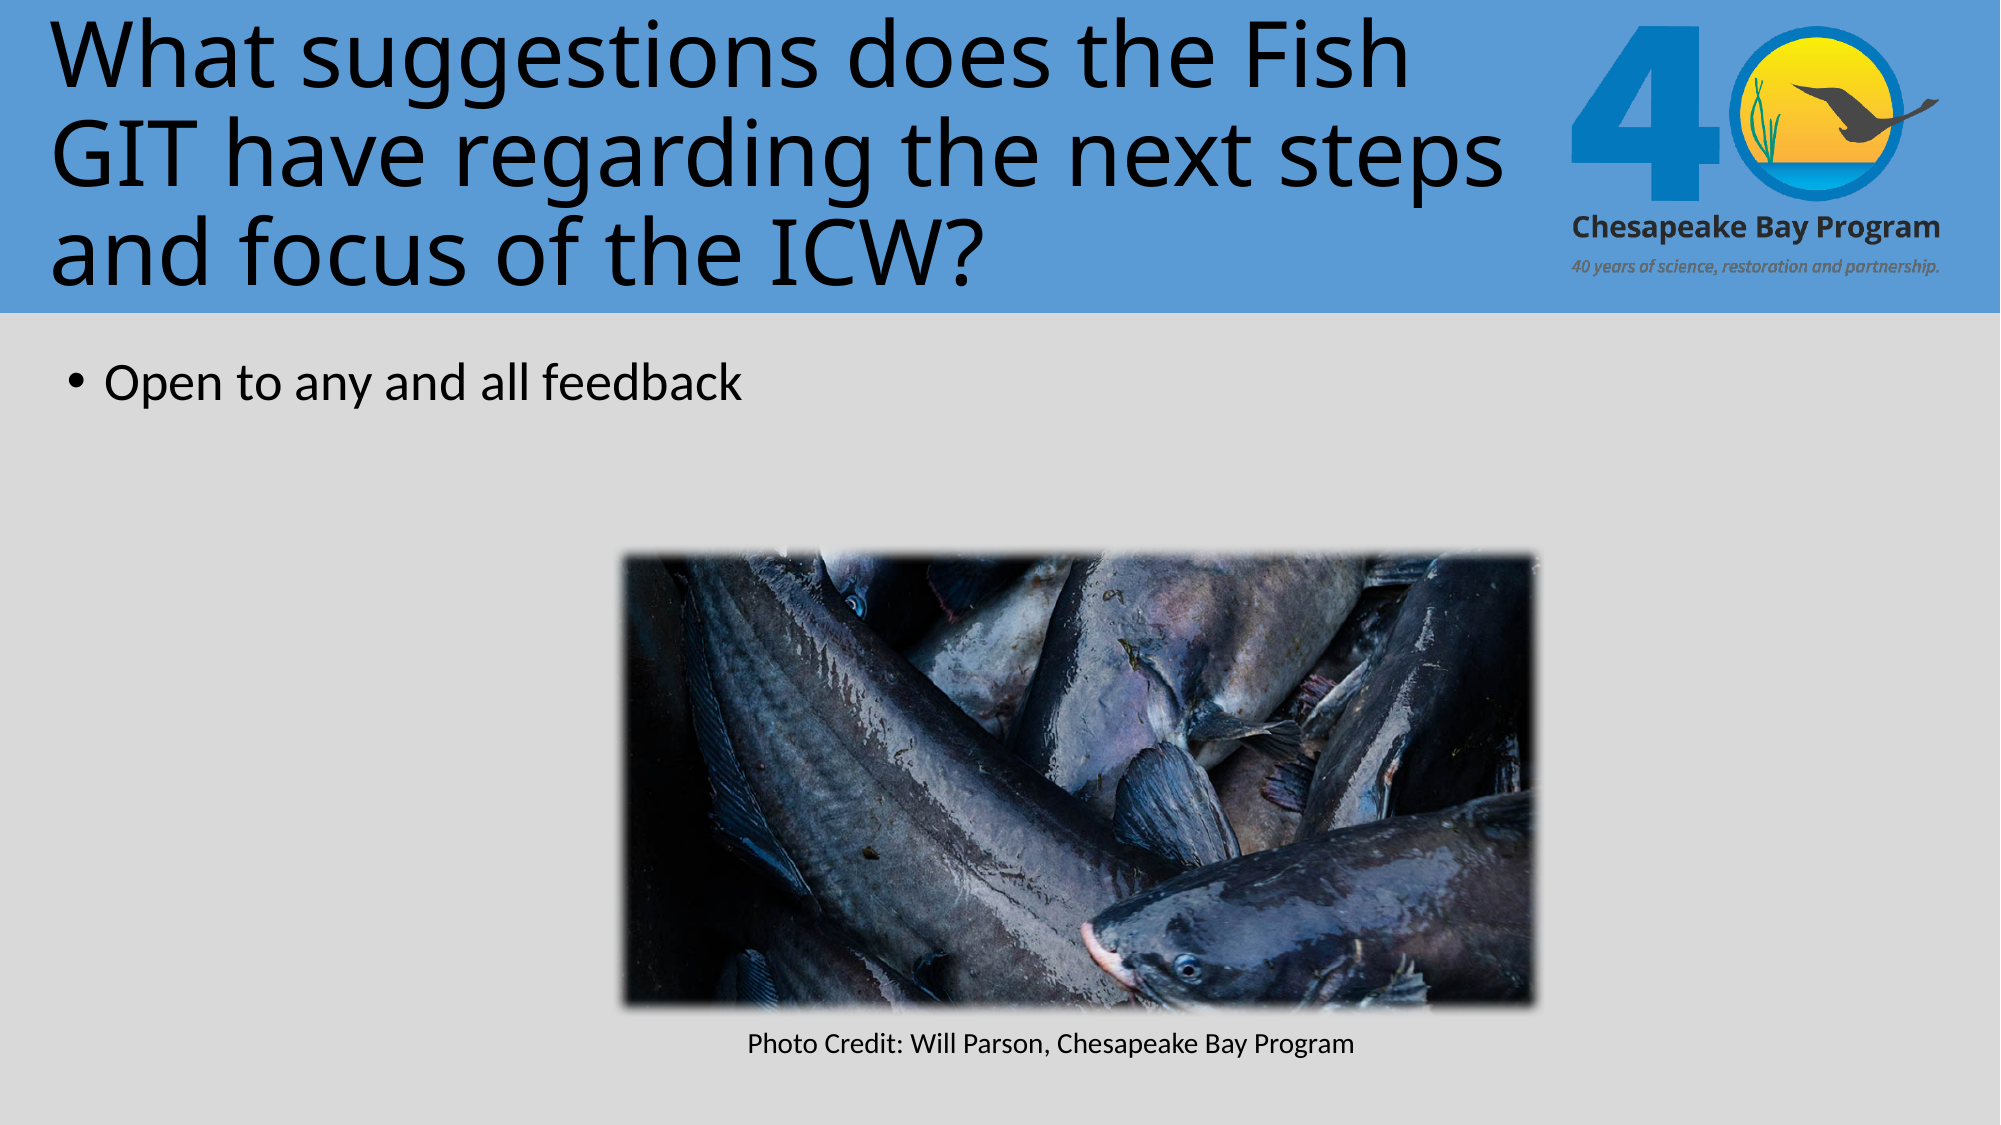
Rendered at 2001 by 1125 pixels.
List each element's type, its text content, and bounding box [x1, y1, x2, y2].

text_box Photo Credit: Will Parson, Chesapeake Bay Program [732, 1017, 1371, 1067]
list Open to any and all feedback [51, 346, 1760, 984]
text_box What suggestions does the Fish GIT have regarding the next steps and focus of the ICW? [34, 47, 1530, 266]
picture [1565, 26, 1947, 279]
text_box [0, 0, 2000, 314]
picture [612, 544, 1545, 1017]
